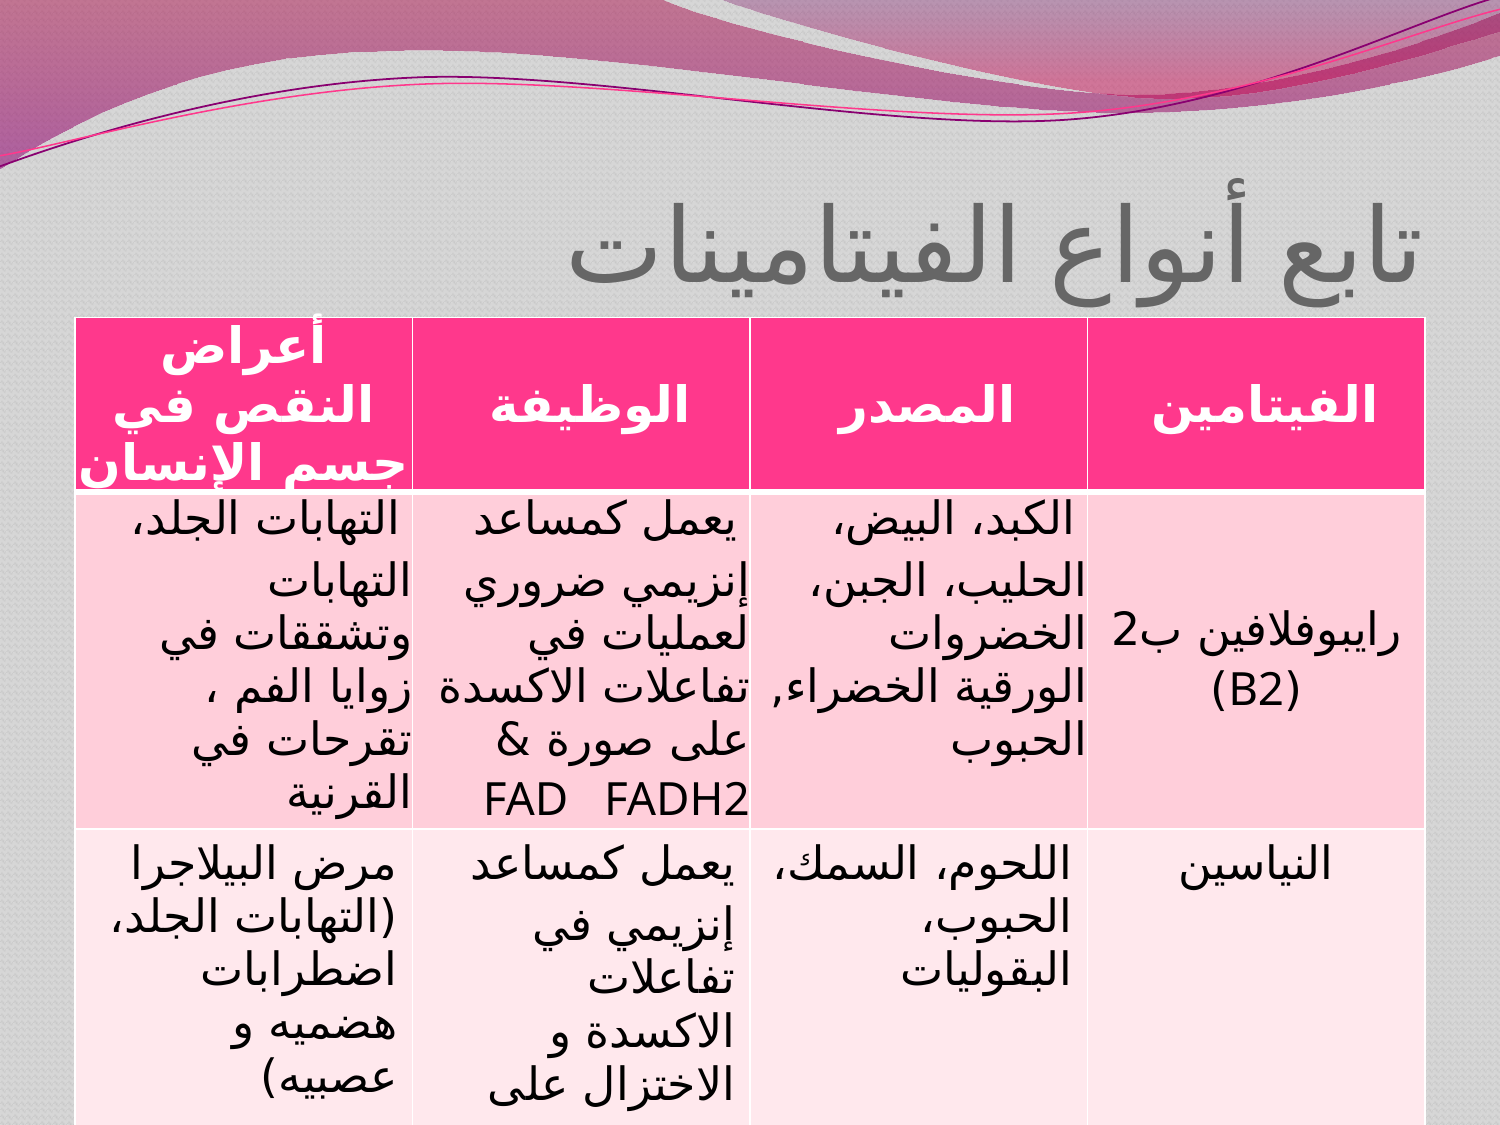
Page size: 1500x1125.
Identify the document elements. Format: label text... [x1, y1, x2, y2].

table_cell يعمل كمساعد إنزيمي ضروري لعمليات في تفاعلات الاكسدة على صورة & FAD FADH2 [413, 495, 749, 828]
table_cell التهابات الجلد، التهابات وتشققات في زوايا الفم ، تقرحات في القرنية [76, 495, 412, 828]
table_cell النياسين [1088, 830, 1424, 1125]
table_header أعراض النقص في جسم الإنسان [76, 318, 412, 489]
table_cell مرض البيلاجرا (التهابات الجلد، اضطرابات هضميه و عصبيه) [76, 830, 412, 1125]
table_cell رايبوفلافين ب2 (B2) [1088, 495, 1424, 828]
table_header الفيتامين [1088, 318, 1424, 489]
table_cell اللحوم، السمك، الحبوب، البقوليات [751, 830, 1087, 1125]
table_header الوظيفة [413, 318, 749, 489]
title تابع أنواع الفيتامينات [75, 115, 1425, 303]
table_cell يعمل كمساعد إنزيمي في تفاعلات الاكسدة و الاختزال على صورة NAD & NADP [413, 830, 749, 1125]
table_header المصدر [751, 318, 1087, 489]
table_cell الكبد، البيض، الحليب، الجبن، الخضروات الورقية الخضراء, الحبوب [751, 495, 1087, 828]
